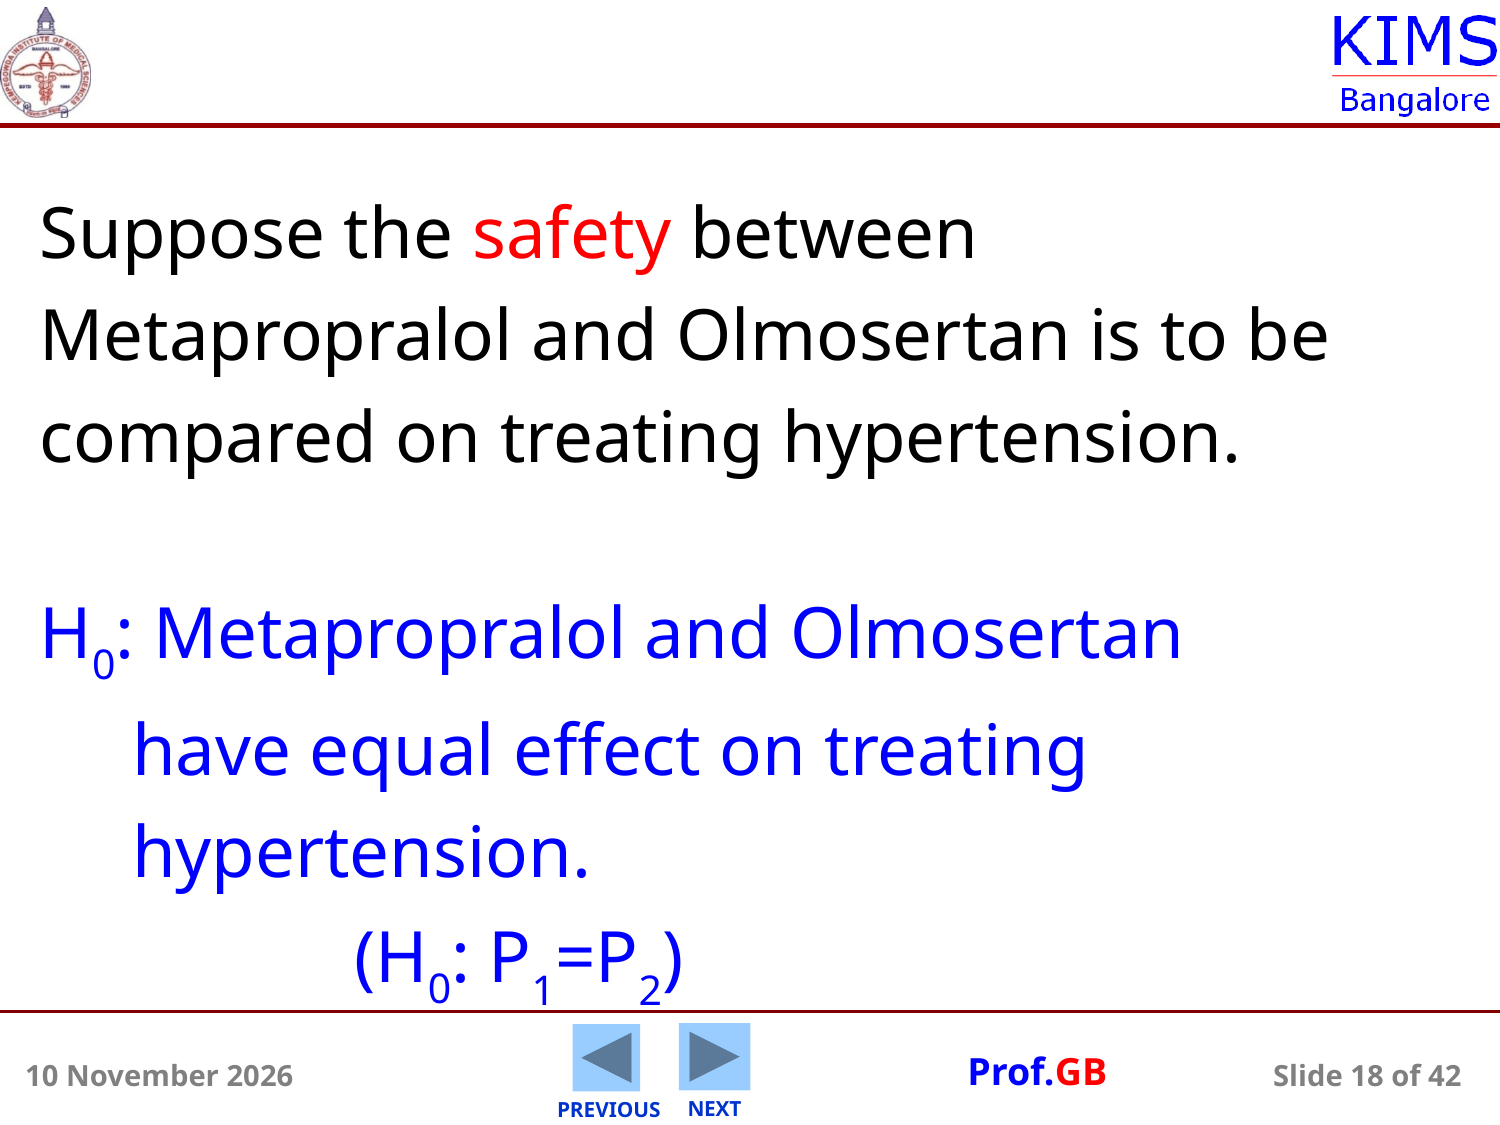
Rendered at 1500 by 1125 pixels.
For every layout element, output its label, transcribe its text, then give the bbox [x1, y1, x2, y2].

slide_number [10, 1051, 396, 1103]
picture [0, 7, 91, 118]
text_box Suppose the safety between Metapropralol and Olmosertan is to be compared on treating hypertension. [24, 163, 1463, 484]
picture [1330, 12, 1500, 118]
text_box H0: Metapropralol and Olmosertan have equal effect on treating hypertension. (H0: P1=P2) [24, 560, 1463, 1021]
